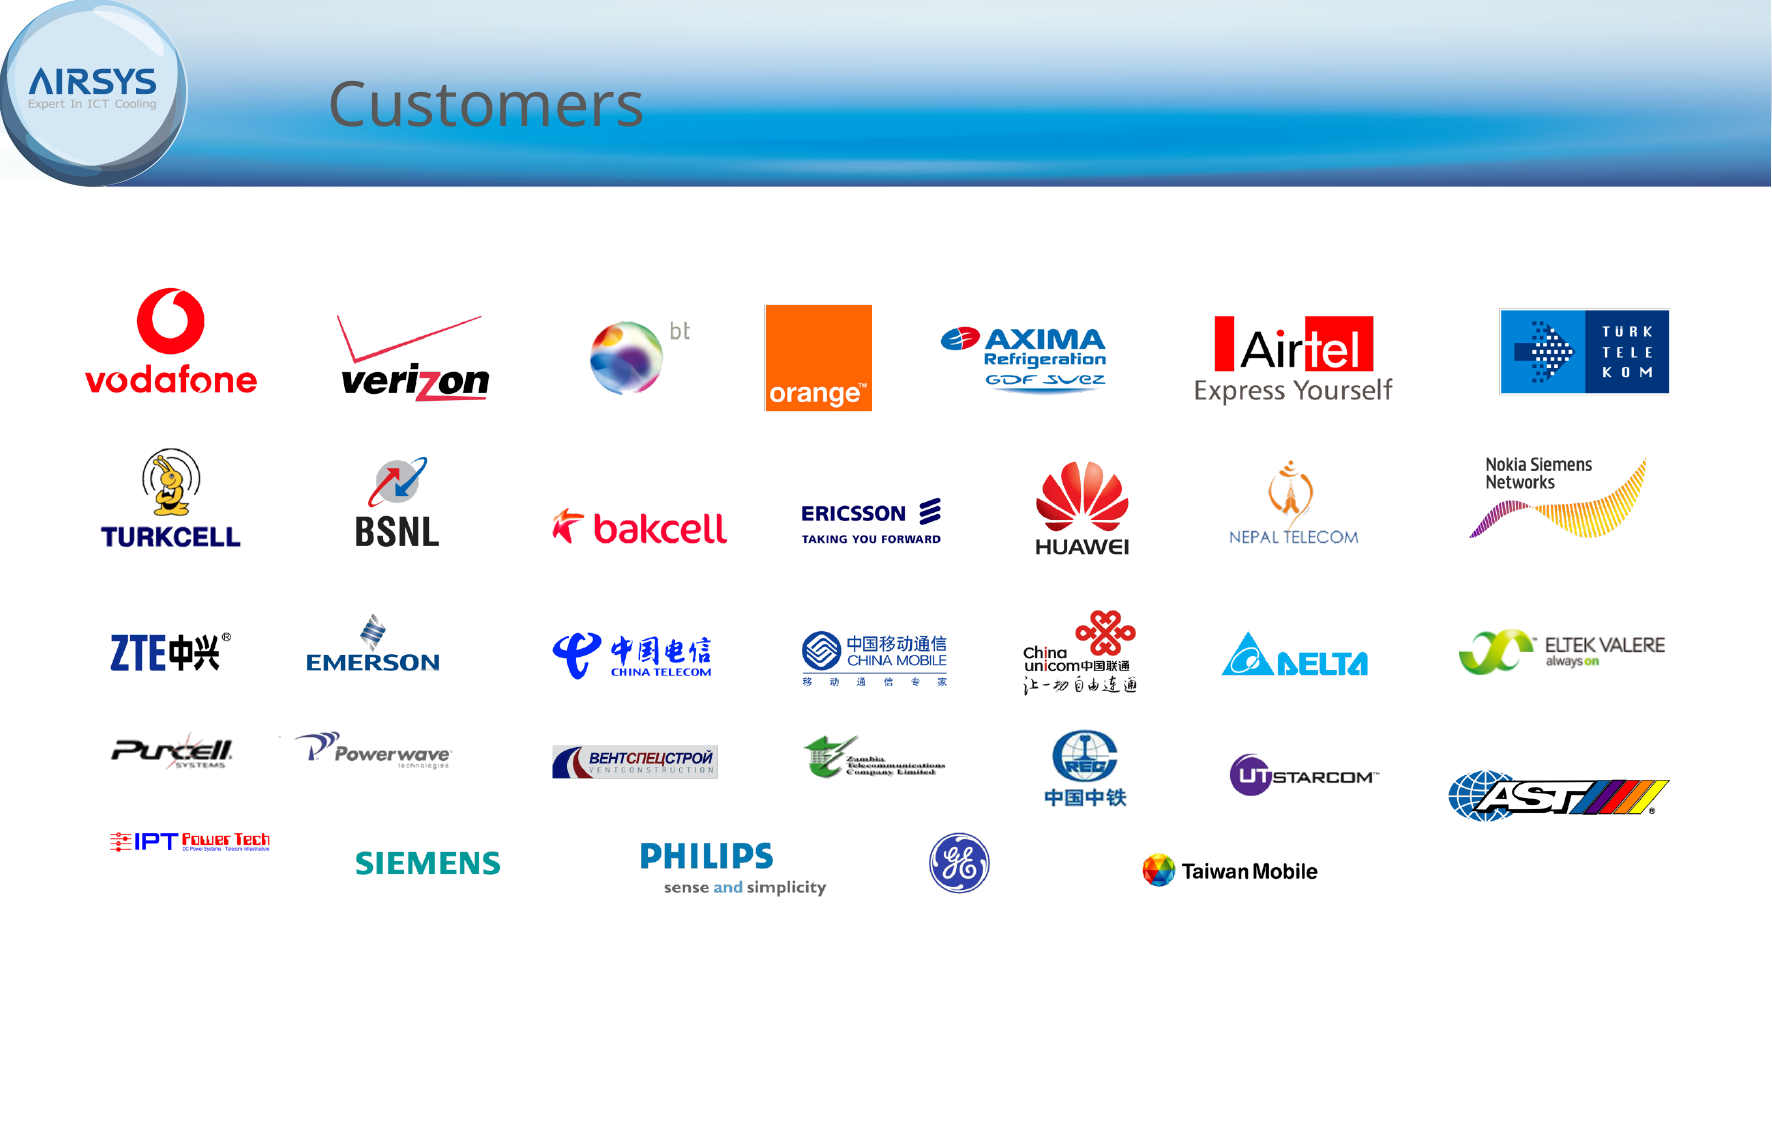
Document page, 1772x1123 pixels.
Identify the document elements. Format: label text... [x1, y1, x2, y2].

text_box Customers [312, 60, 1643, 142]
picture [48, 253, 1772, 969]
picture [0, 0, 1772, 190]
